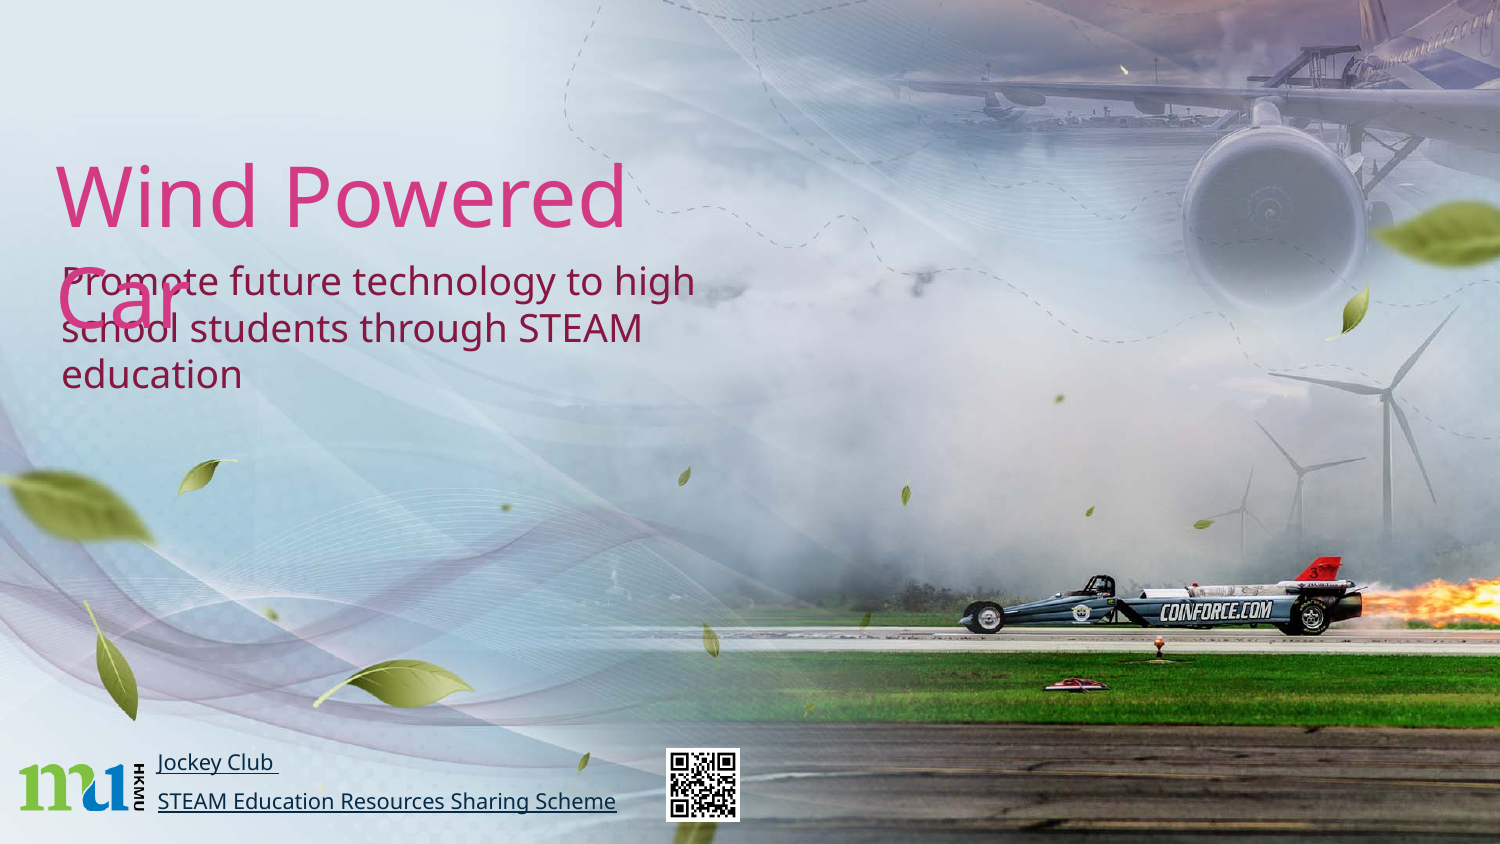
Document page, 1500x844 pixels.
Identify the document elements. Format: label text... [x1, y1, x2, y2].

text_box [191, 617, 834, 678]
title Promote future technology to high school students through STEAM education [41, 353, 750, 407]
text_box Jockey Club STEAM Education Resources Sharing Scheme [142, 740, 695, 827]
picture [0, 0, 1500, 844]
text_box Wind Powered Car [41, 135, 796, 353]
